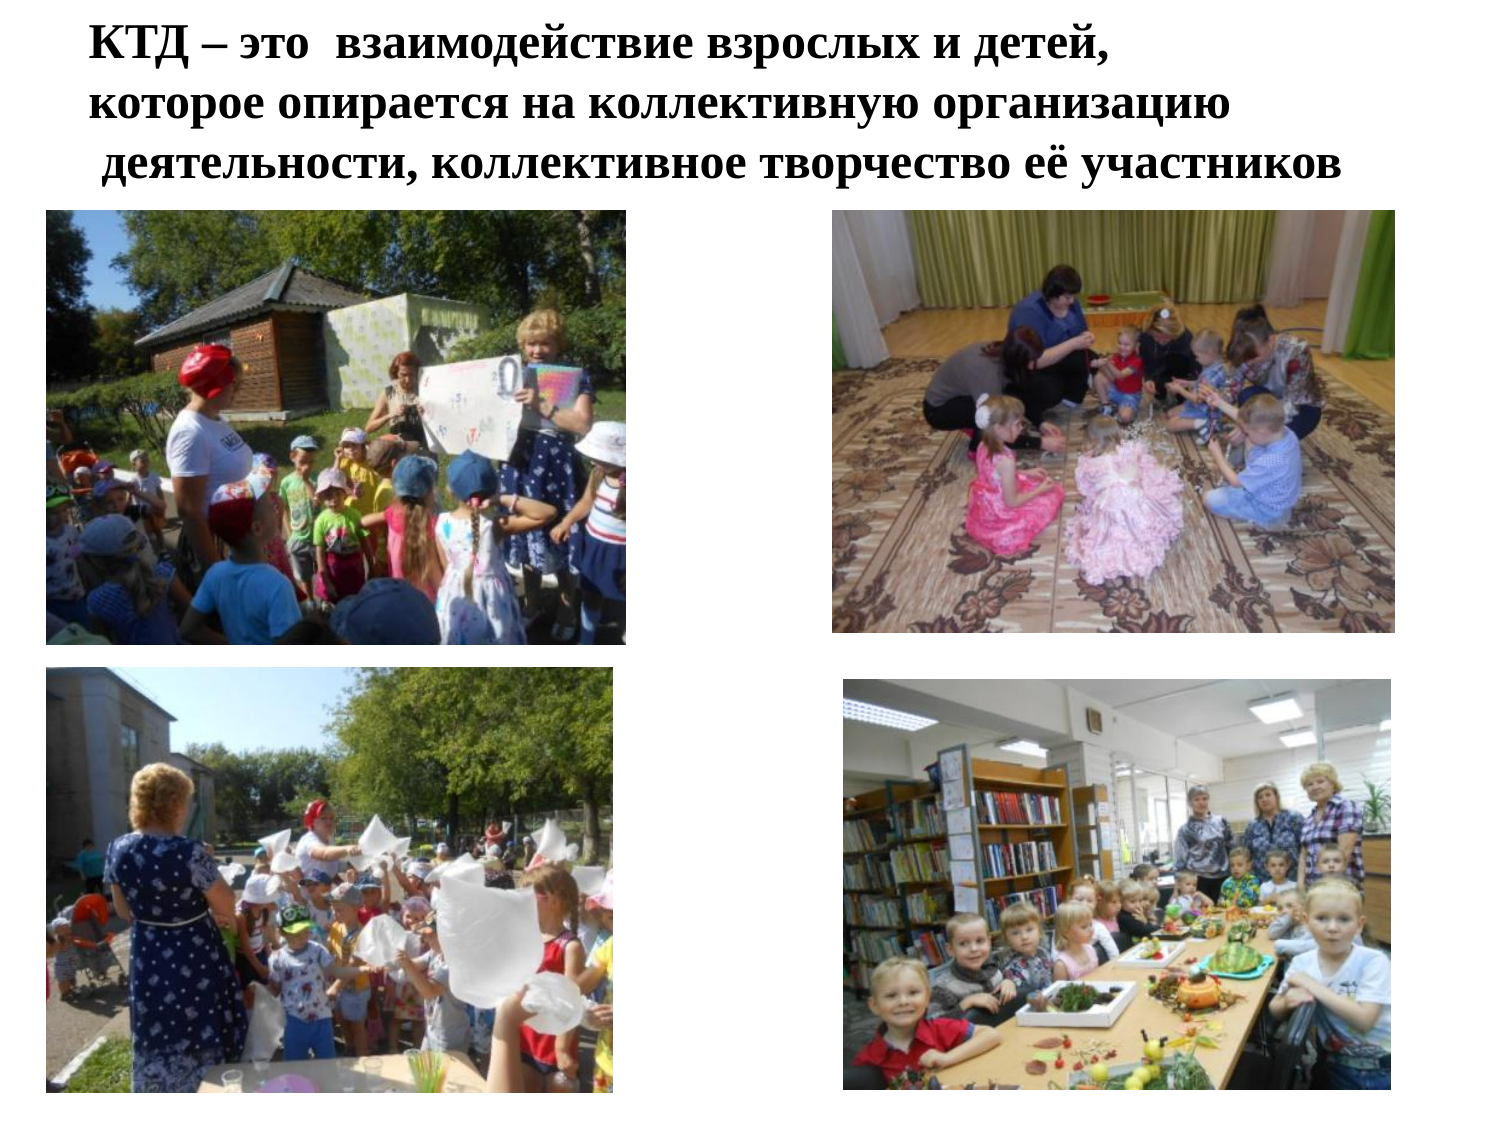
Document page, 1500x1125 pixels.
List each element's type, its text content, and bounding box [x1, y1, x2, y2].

text_box КТД – это взаимодействие взрослых и детей, которое опирается на коллективную организацию деятельности, коллективное творчество её участников [0, 0, 1500, 196]
picture [843, 679, 1391, 1091]
picture [46, 210, 626, 646]
picture [46, 667, 613, 1093]
picture [831, 210, 1395, 633]
